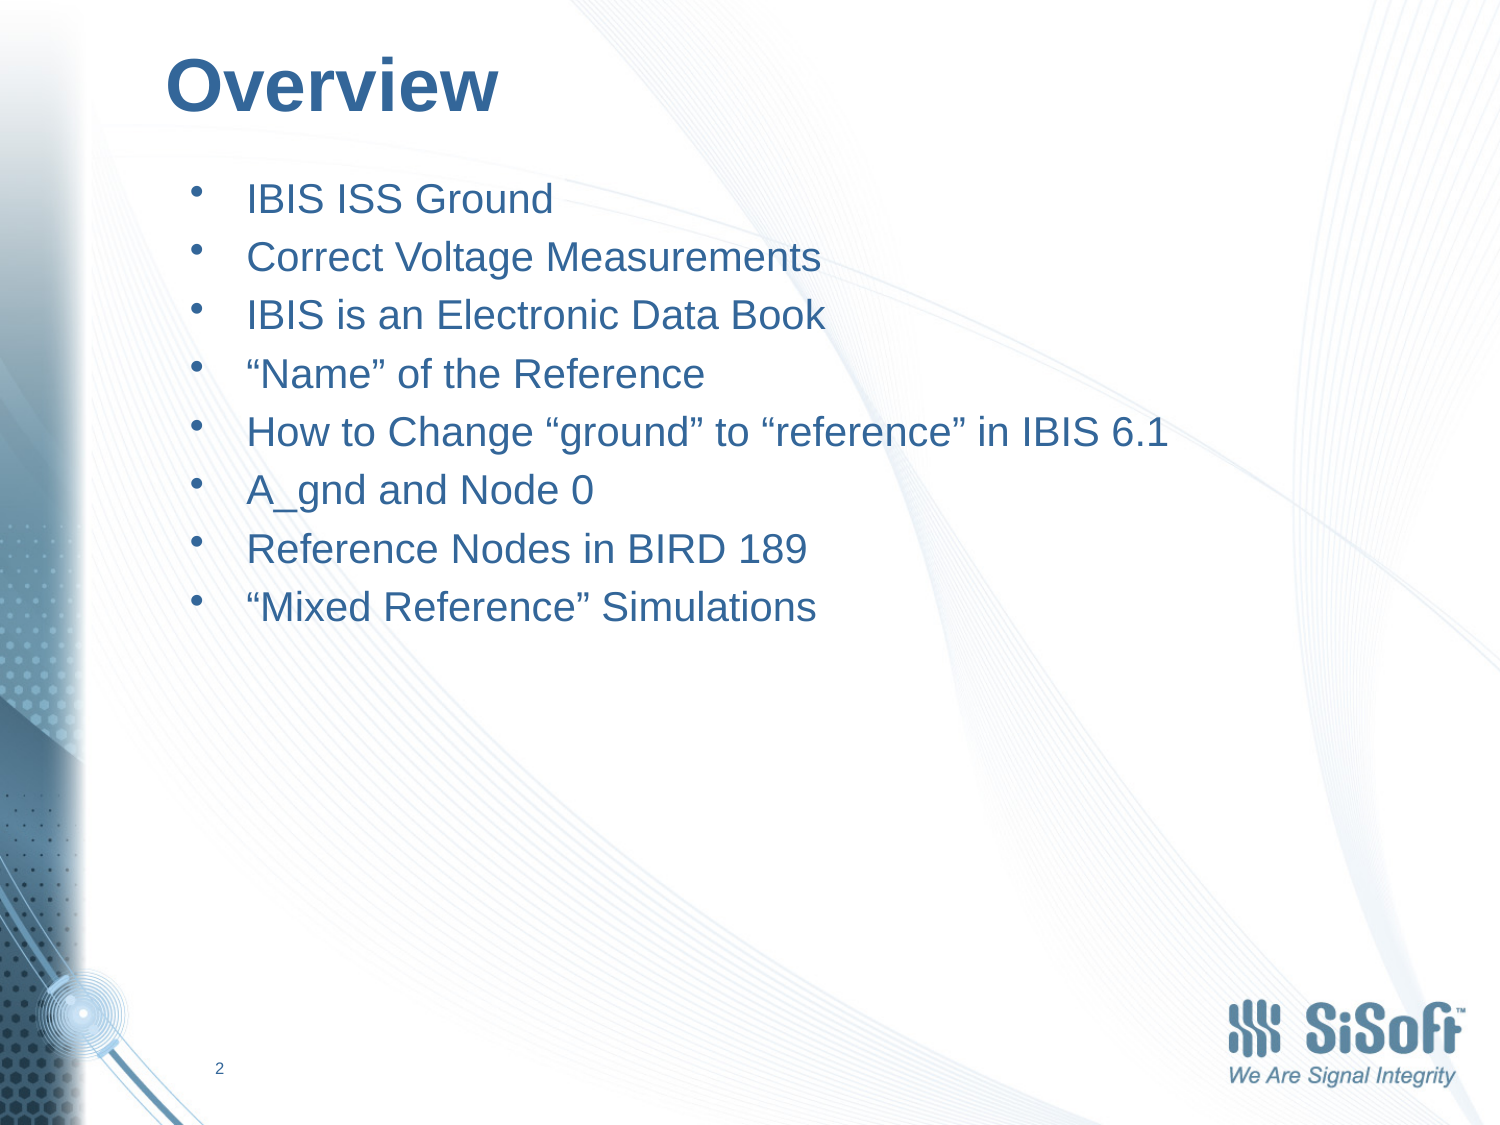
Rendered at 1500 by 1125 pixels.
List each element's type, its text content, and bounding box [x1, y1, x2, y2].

footer 2 [200, 1050, 975, 1104]
title Overview [150, 24, 1300, 138]
picture [0, 0, 1500, 1125]
list IBIS ISS Ground Correct Voltage Measurements IBIS is an Electronic Data Book “Name” of the Reference How to Change “ground” to “reference” in IBIS 6.1 A_gnd and Node 0 Reference Nodes in BIRD 189 “Mixed Reference” Simulations [174, 164, 1350, 800]
